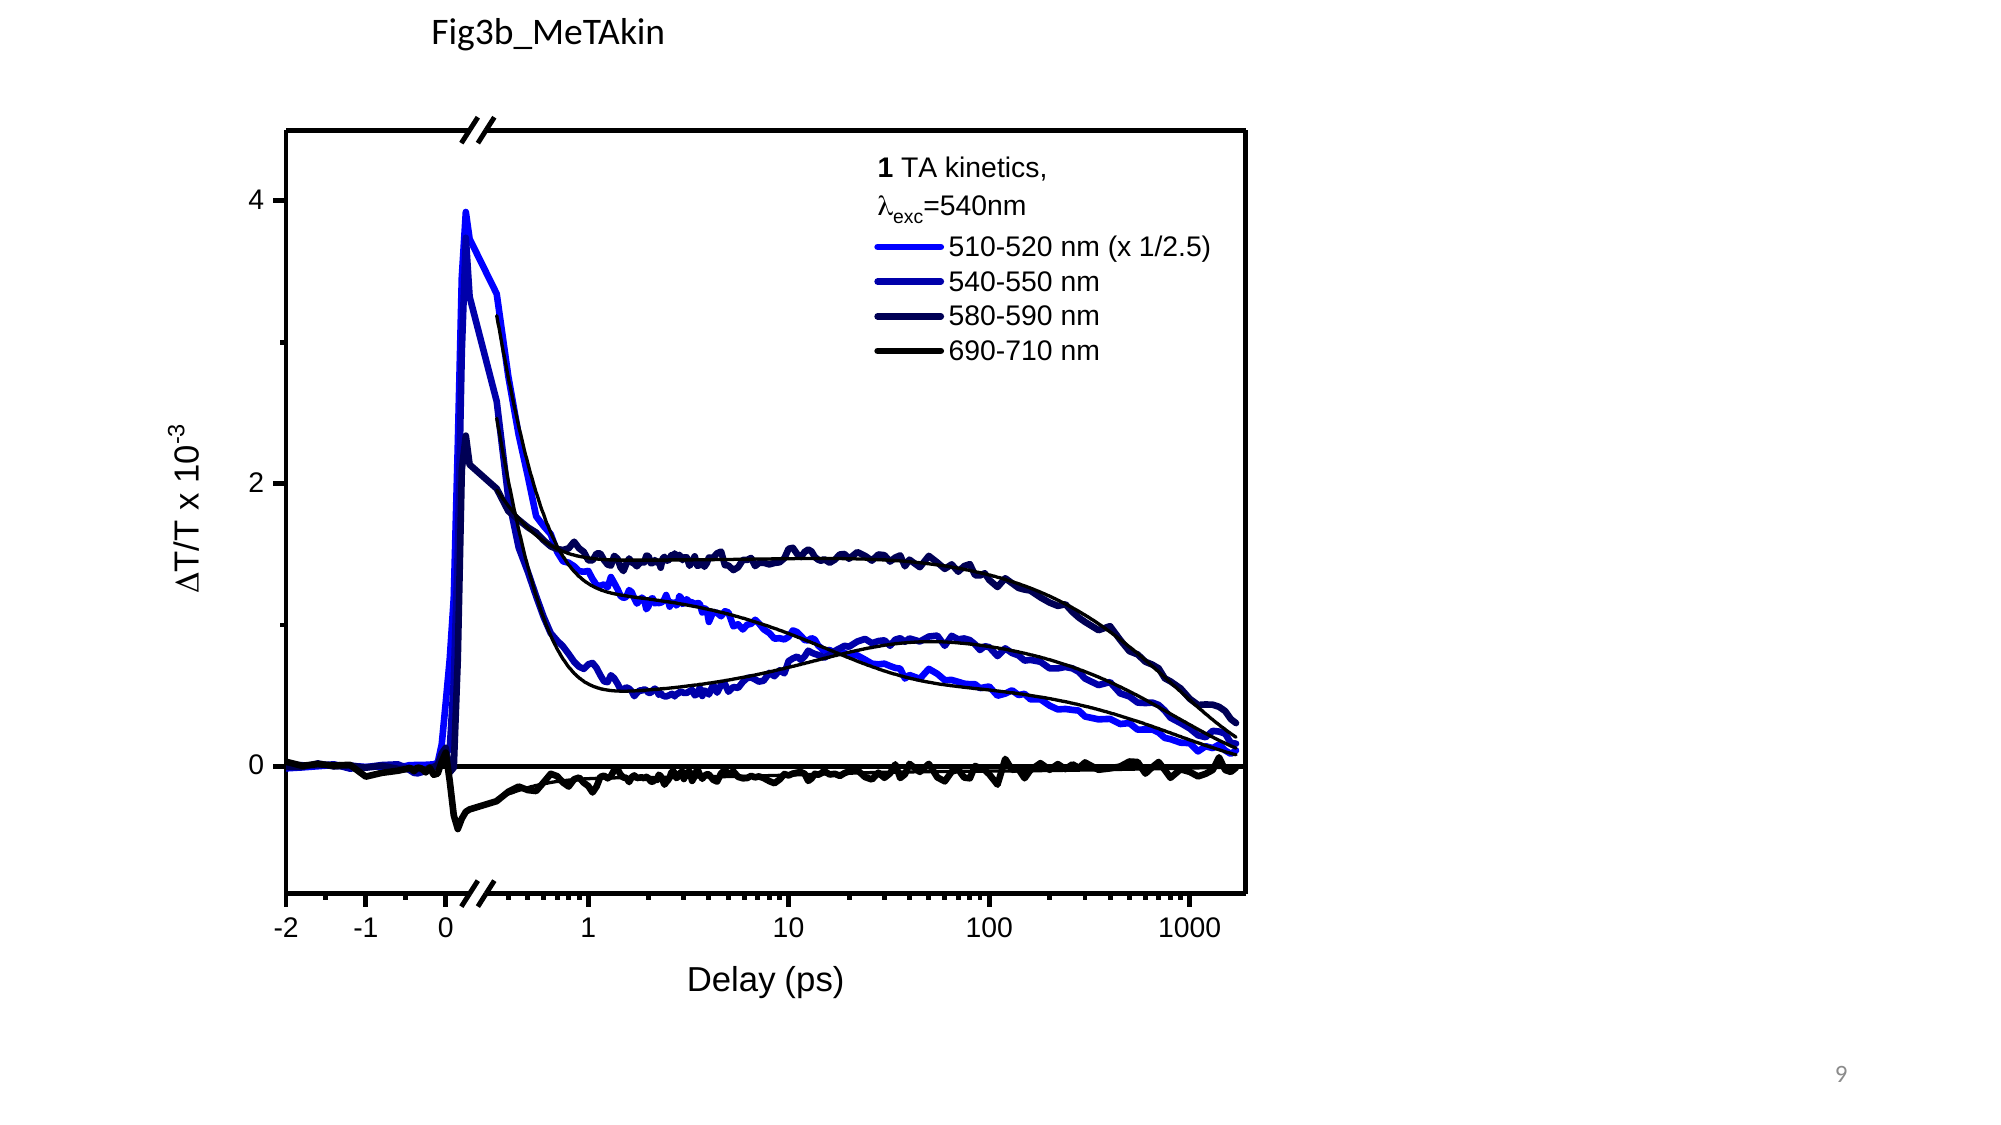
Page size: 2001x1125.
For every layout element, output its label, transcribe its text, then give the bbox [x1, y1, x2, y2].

slide_number 9 [1602, 1042, 1863, 1103]
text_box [0, 0, 1602, 1125]
